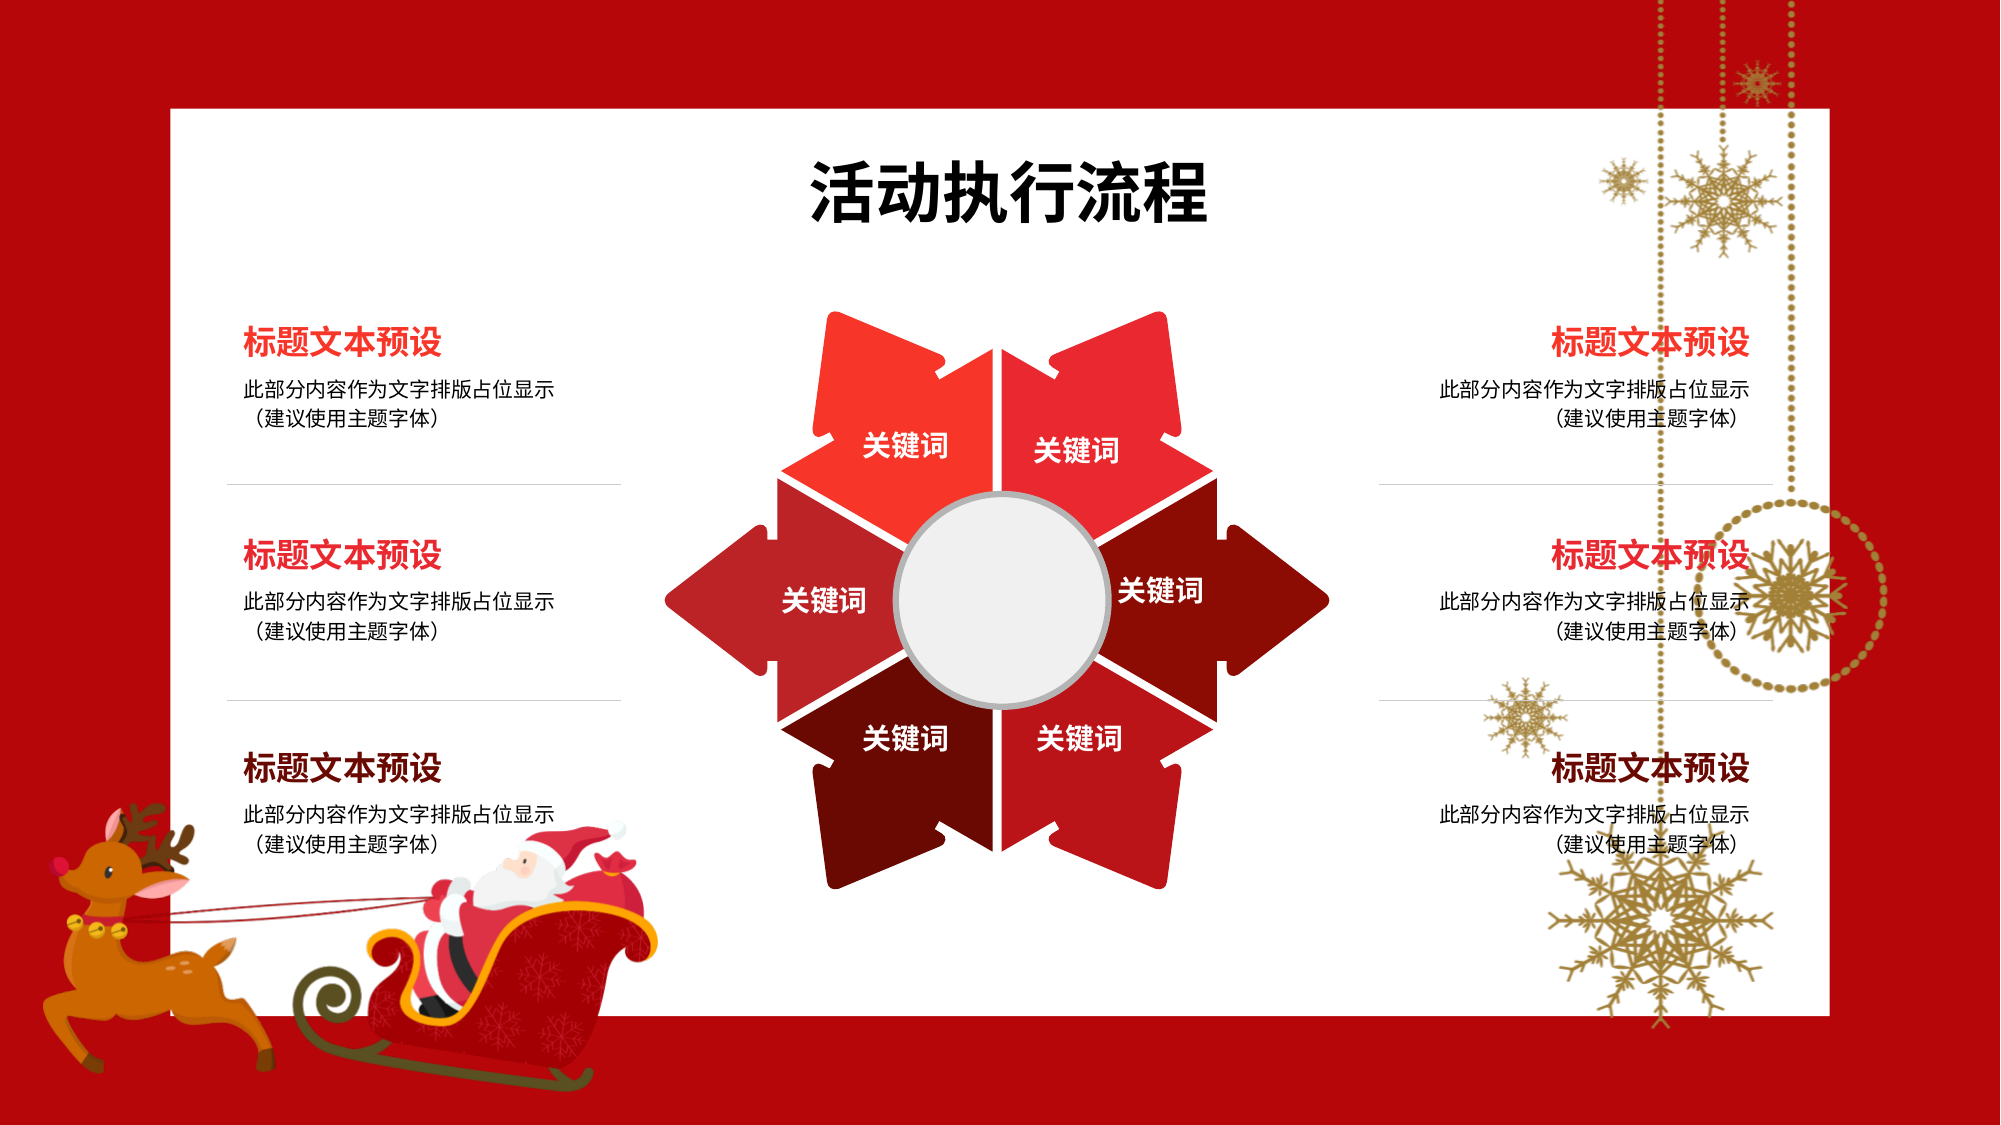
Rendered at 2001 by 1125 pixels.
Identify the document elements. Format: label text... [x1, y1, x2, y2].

picture [43, 803, 658, 1092]
text_box 活动执行流程 [756, 147, 1239, 234]
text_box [227, 310, 1773, 891]
picture [1465, 0, 1932, 1029]
